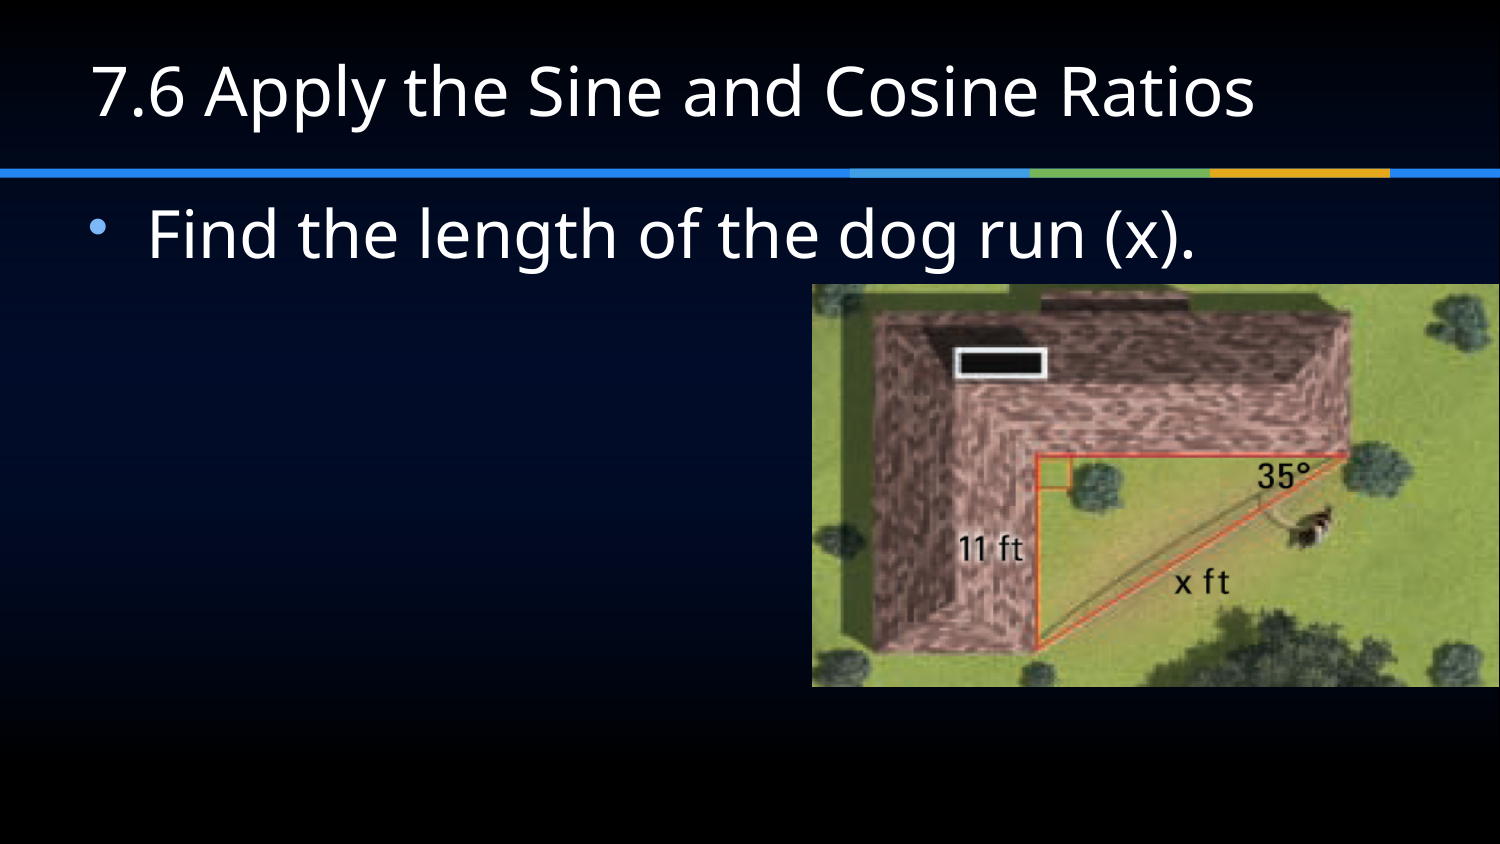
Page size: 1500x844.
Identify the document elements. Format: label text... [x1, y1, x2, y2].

picture [811, 283, 1499, 687]
title 7.6 Apply the Sine and Cosine Ratios [75, 18, 1425, 160]
list Find the length of the dog run (x). [75, 184, 1425, 754]
